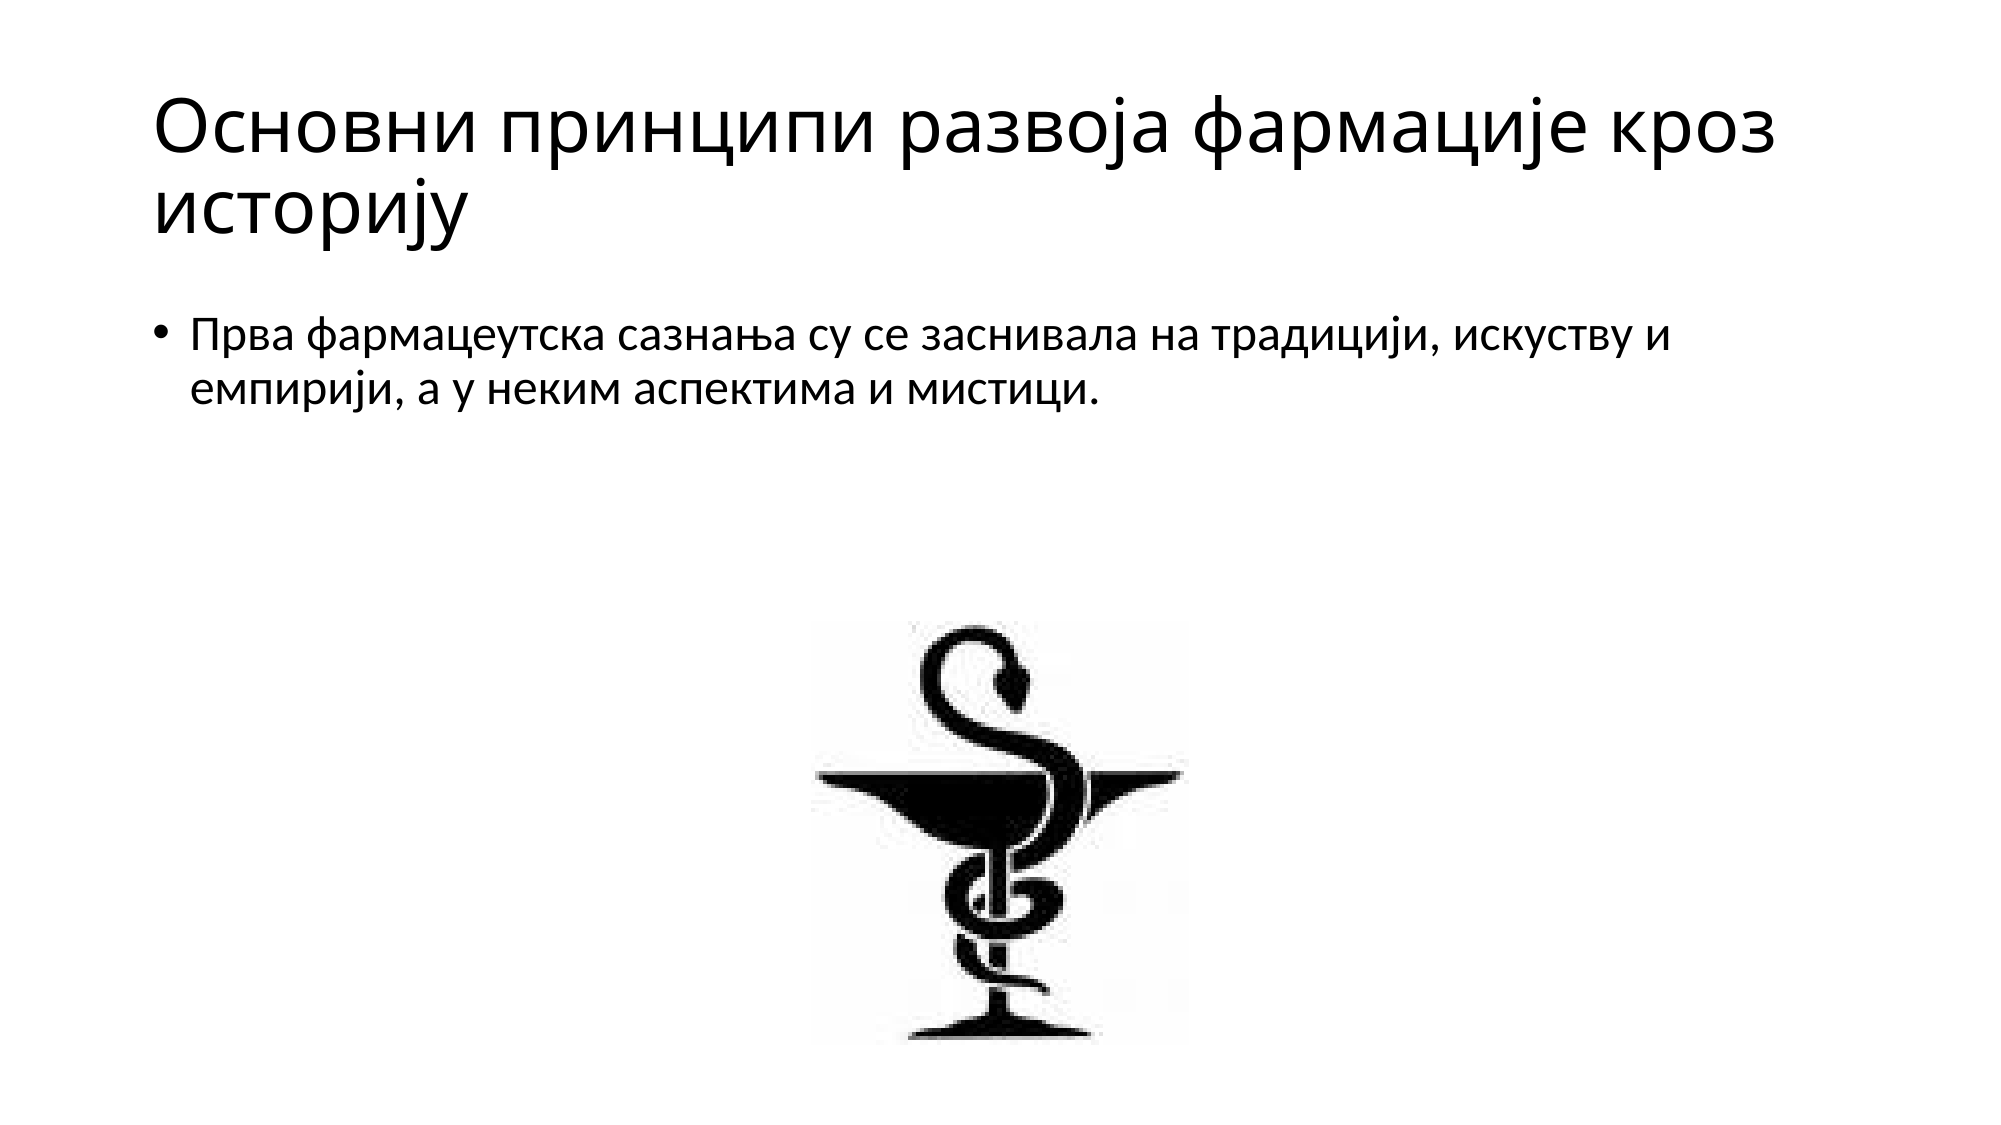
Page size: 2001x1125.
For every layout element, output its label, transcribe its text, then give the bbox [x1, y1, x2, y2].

picture [810, 621, 1189, 1045]
list Прва фармацеутска сазнања су се заснивала на традицији, искуству и емпирији, а у неким аспектима и мистици. [137, 299, 1863, 1014]
title Основни принципи развоја фармације кроз историју [137, 59, 1863, 278]
